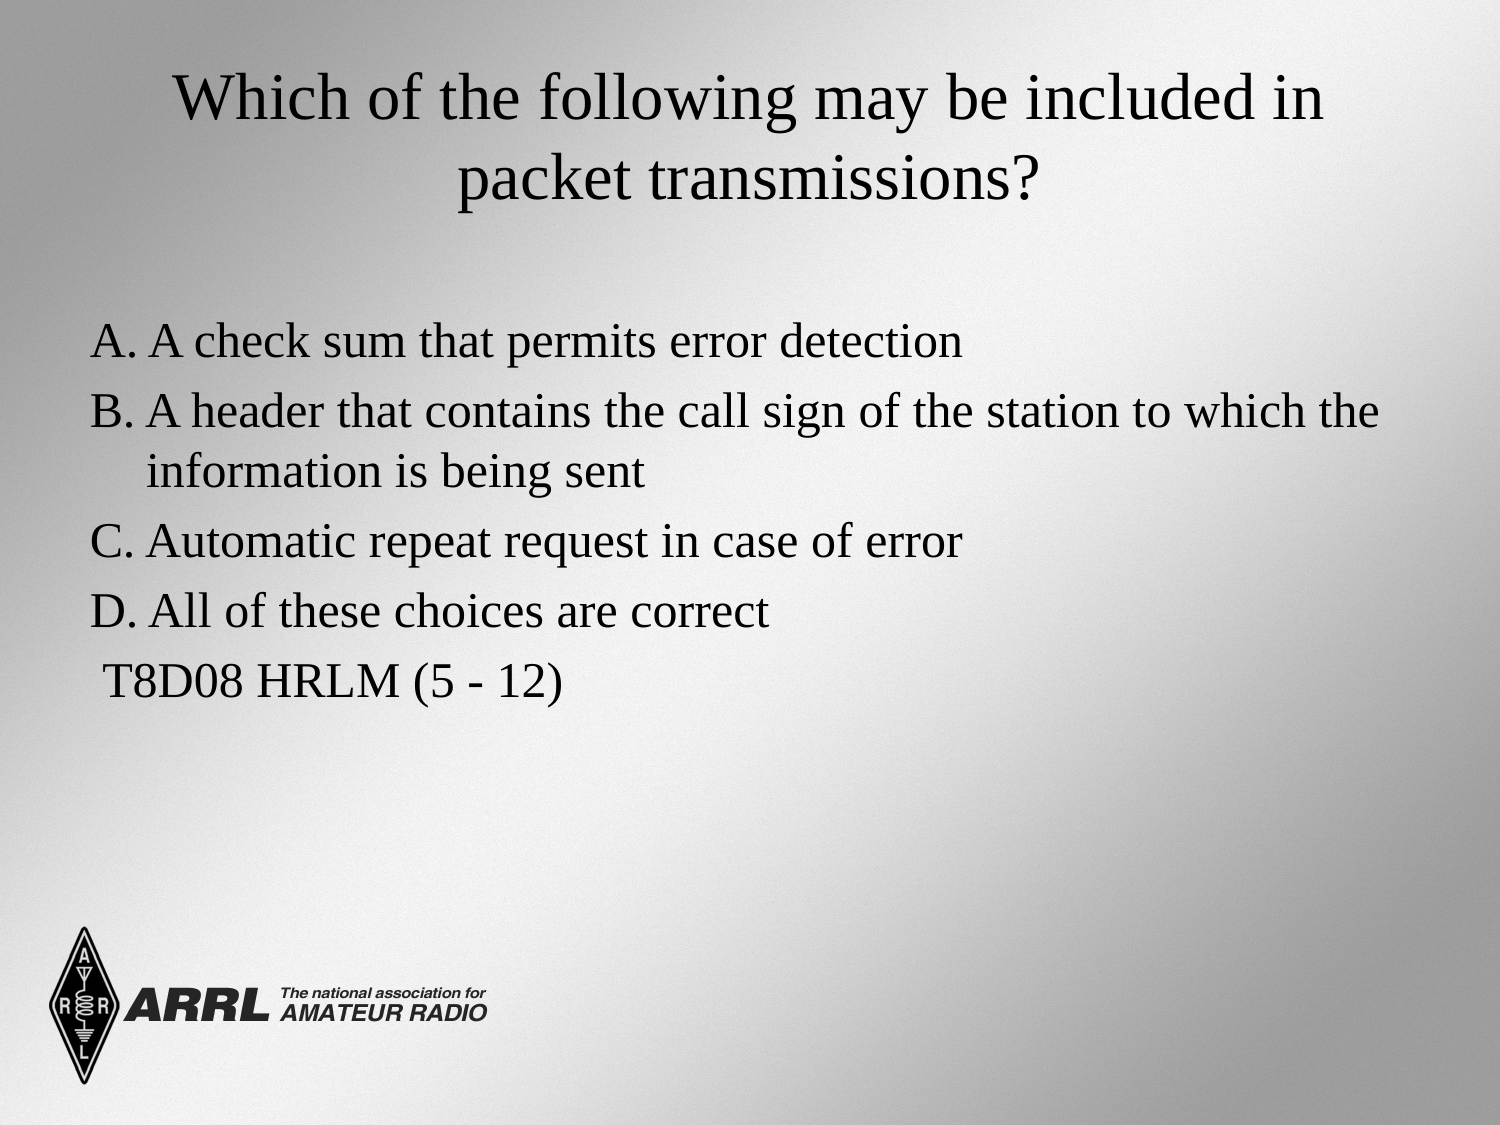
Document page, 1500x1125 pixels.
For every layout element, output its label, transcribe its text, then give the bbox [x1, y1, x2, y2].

list A. A check sum that permits error detection B. A header that contains the call sign of the station to which the information is being sent C. Automatic repeat request in case of error D. All of these choices are correct T8D08 HRLM (5 - 12) [75, 299, 1425, 1005]
picture [0, 0, 1500, 1125]
title Which of the following may be included in packet transmissions? [75, 45, 1425, 233]
